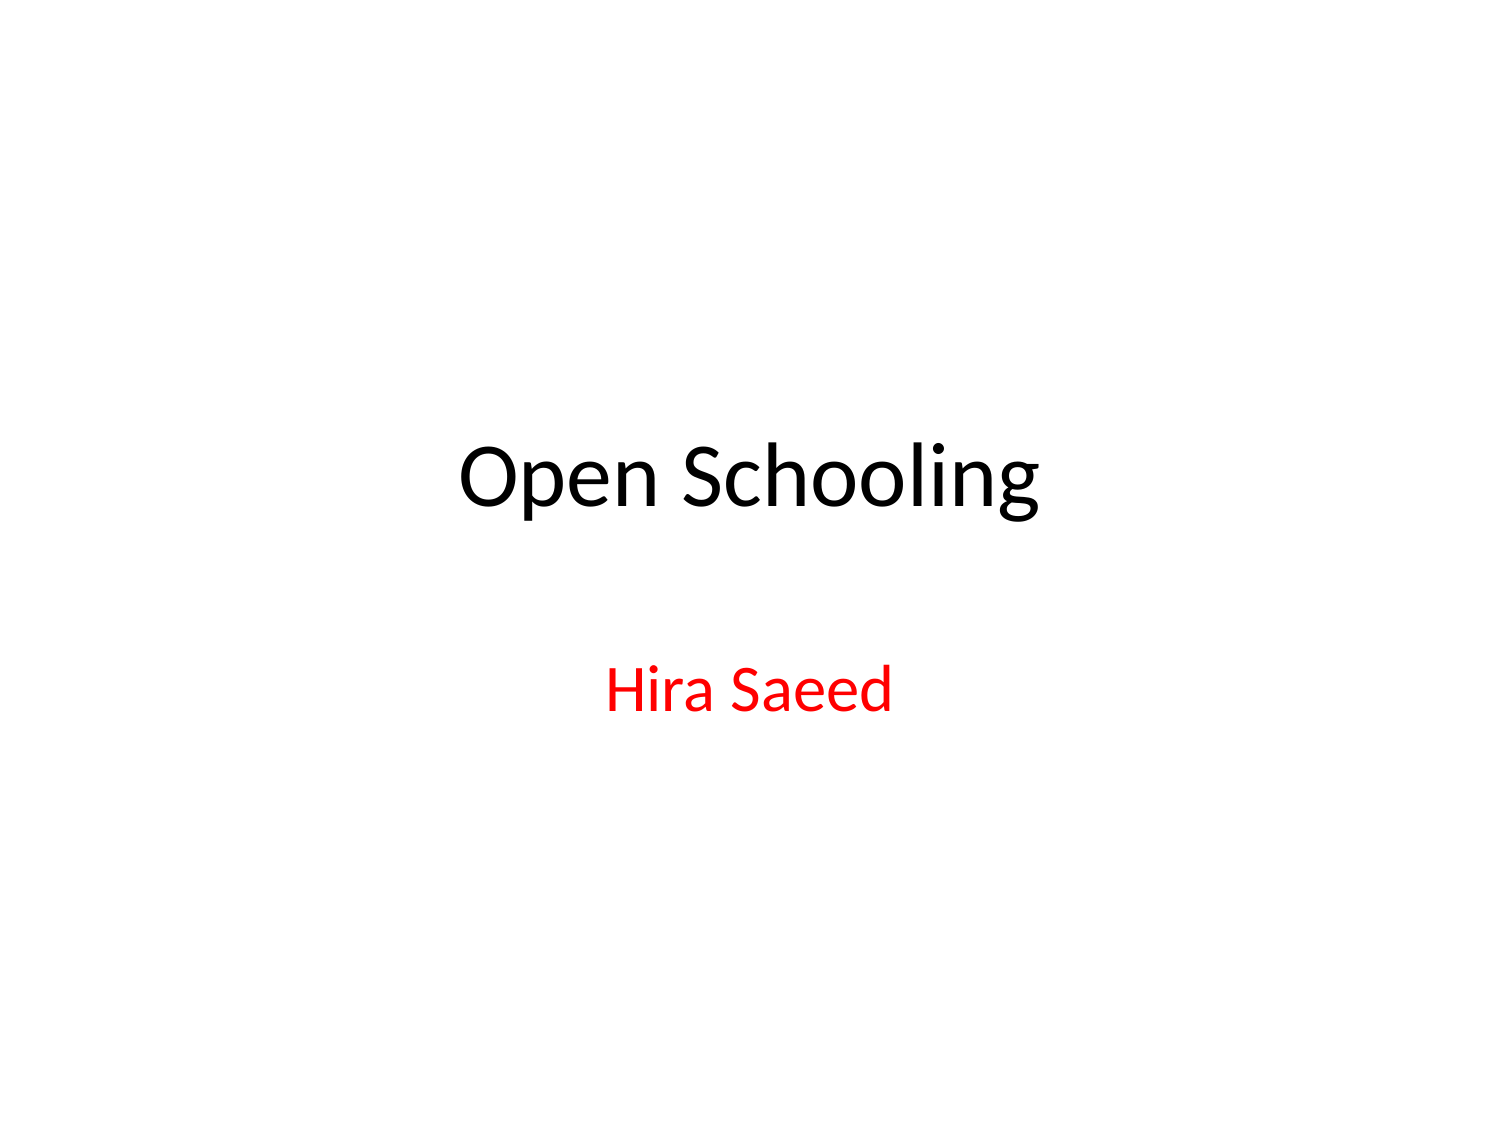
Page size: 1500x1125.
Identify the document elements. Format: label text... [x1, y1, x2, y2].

title Open Schooling [112, 349, 1388, 591]
subtitle Hira Saeed [225, 637, 1275, 925]
